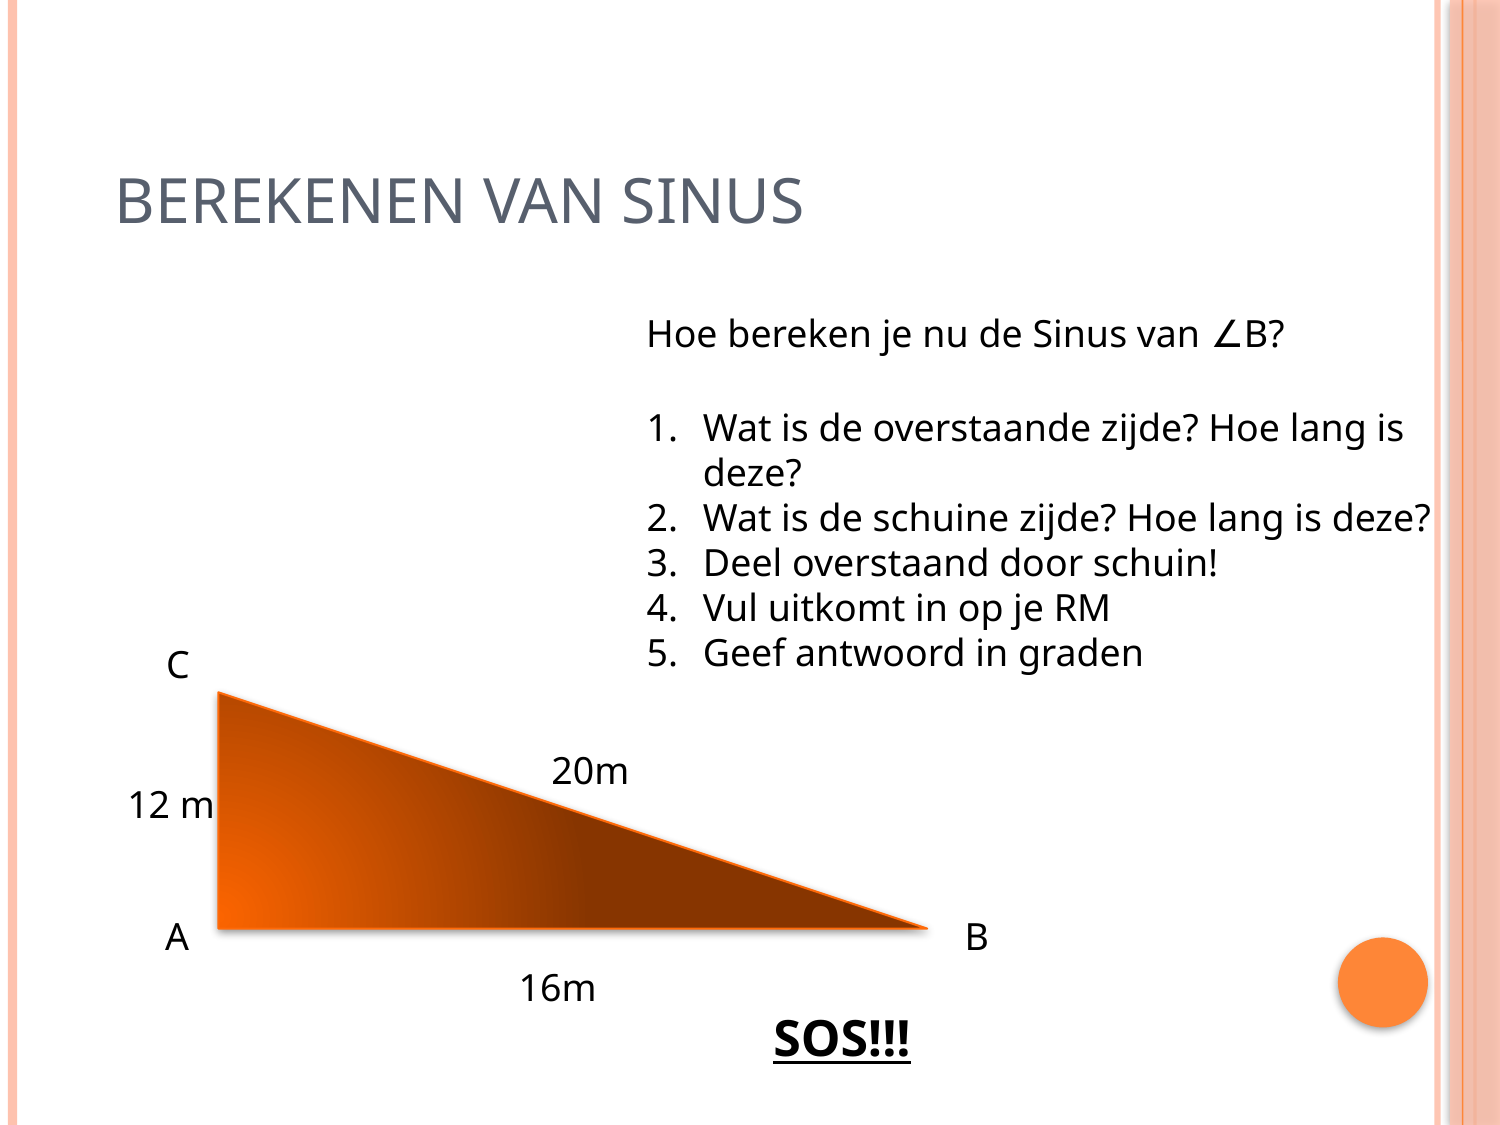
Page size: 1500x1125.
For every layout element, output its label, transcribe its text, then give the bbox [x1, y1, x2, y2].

text_box C [151, 633, 205, 694]
text_box Hoe bereken je nu de Sinus van ∠B? [631, 302, 1310, 363]
text_box [217, 691, 929, 930]
text_box 16m [503, 956, 612, 1017]
text_box Wat is de overstaande zijde? Hoe lang is deze? Wat is de schuine zijde? Hoe lang is deze? Deel overstaand door schuin! Vul uitkomt in op je RM Geef antwoord in graden [631, 397, 1483, 682]
text_box 20m [536, 739, 645, 800]
text_box 12 m [112, 773, 230, 834]
text_box A [150, 905, 205, 965]
text_box SOS!!! [758, 999, 926, 1075]
title Berekenen van Sinus [100, 101, 1463, 244]
text_box B [949, 905, 1004, 965]
